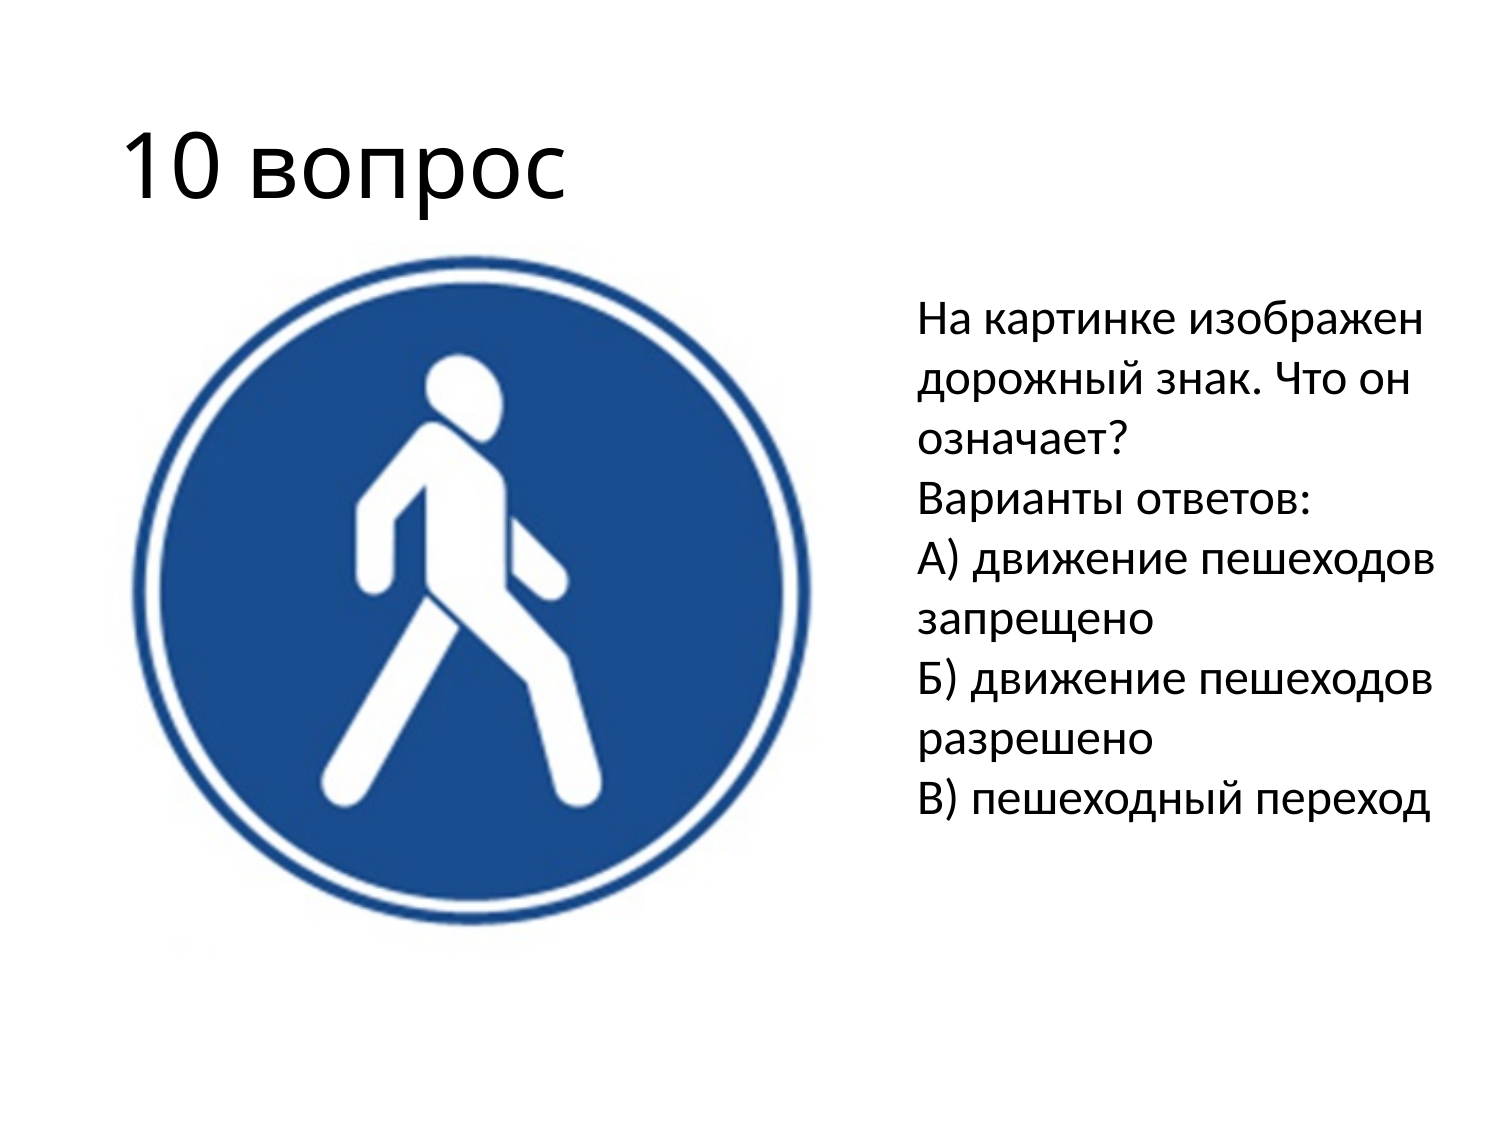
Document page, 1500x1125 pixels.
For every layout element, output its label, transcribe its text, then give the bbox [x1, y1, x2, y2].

text_box На картинке изображен дорожный знак. Что он означает? Варианты ответов: А) движение пешеходов запрещено Б) движение пешеходов разрешено В) пешеходный переход [902, 277, 1500, 832]
title 10 вопрос [103, 59, 1397, 278]
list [103, 242, 824, 959]
